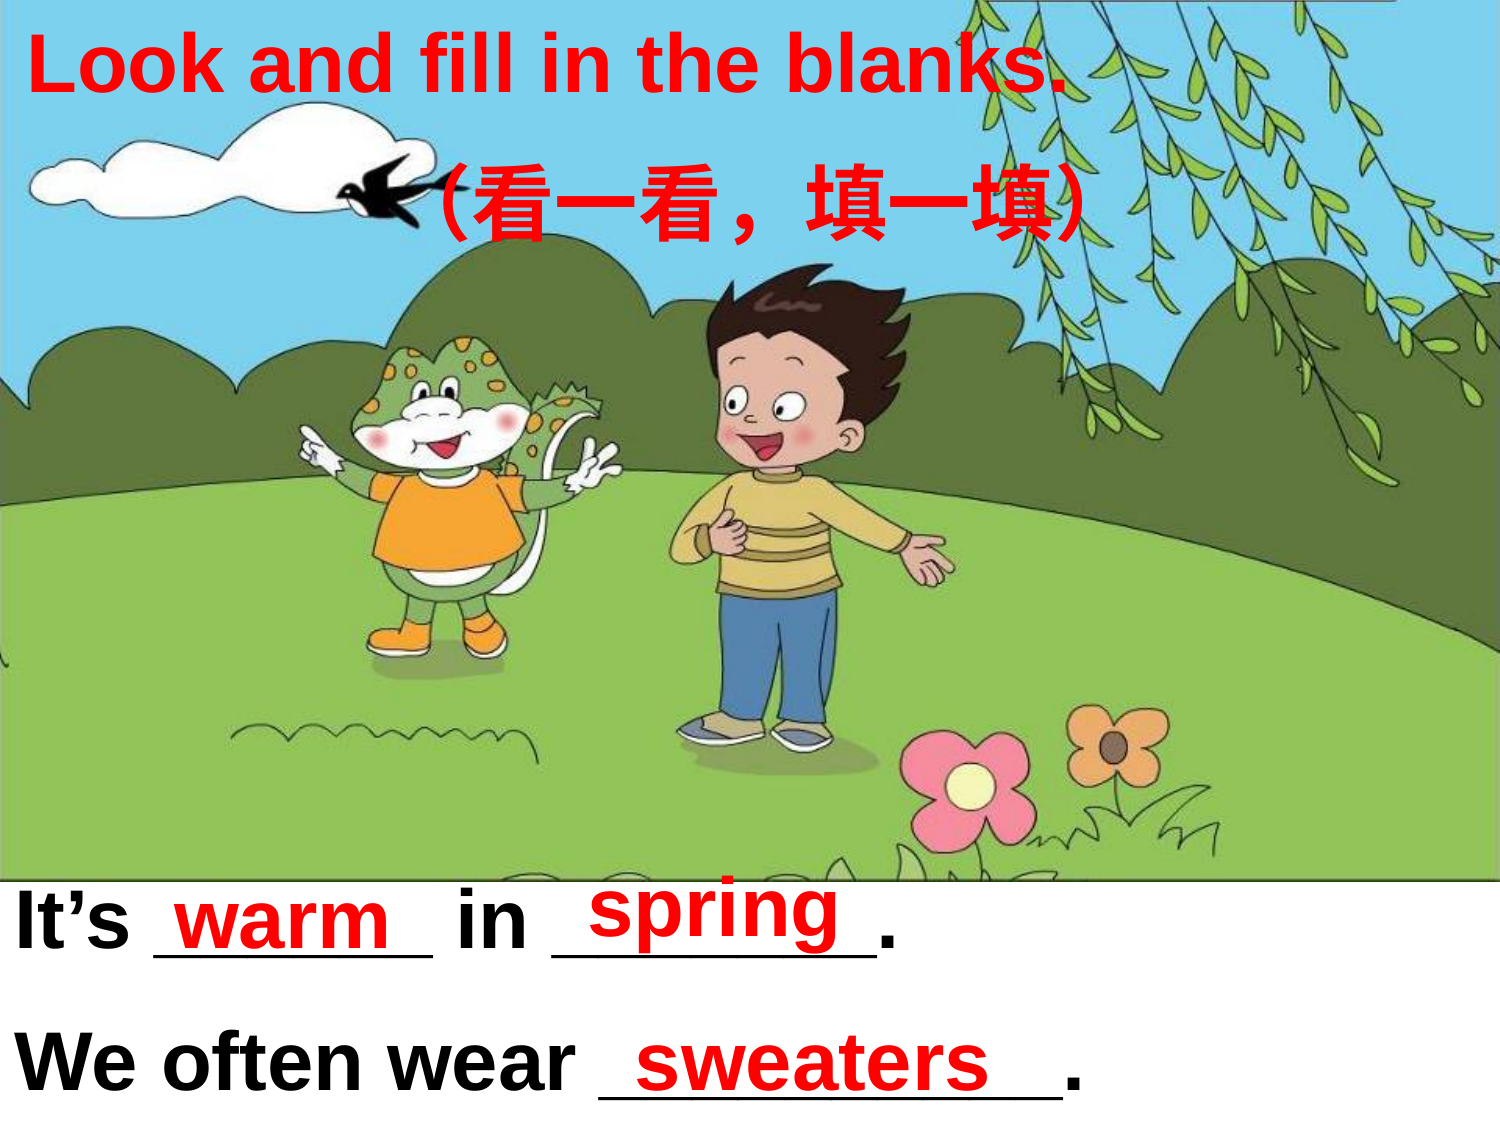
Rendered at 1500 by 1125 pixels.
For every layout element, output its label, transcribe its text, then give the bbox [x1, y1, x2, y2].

text_box spring [572, 882, 916, 961]
text_box It’s ______ in _______. We often wear __________. [0, 882, 1500, 1115]
text_box sweaters [620, 999, 1081, 1115]
footer [512, 1024, 988, 1103]
picture [0, 0, 1500, 882]
text_box warm [159, 882, 479, 973]
